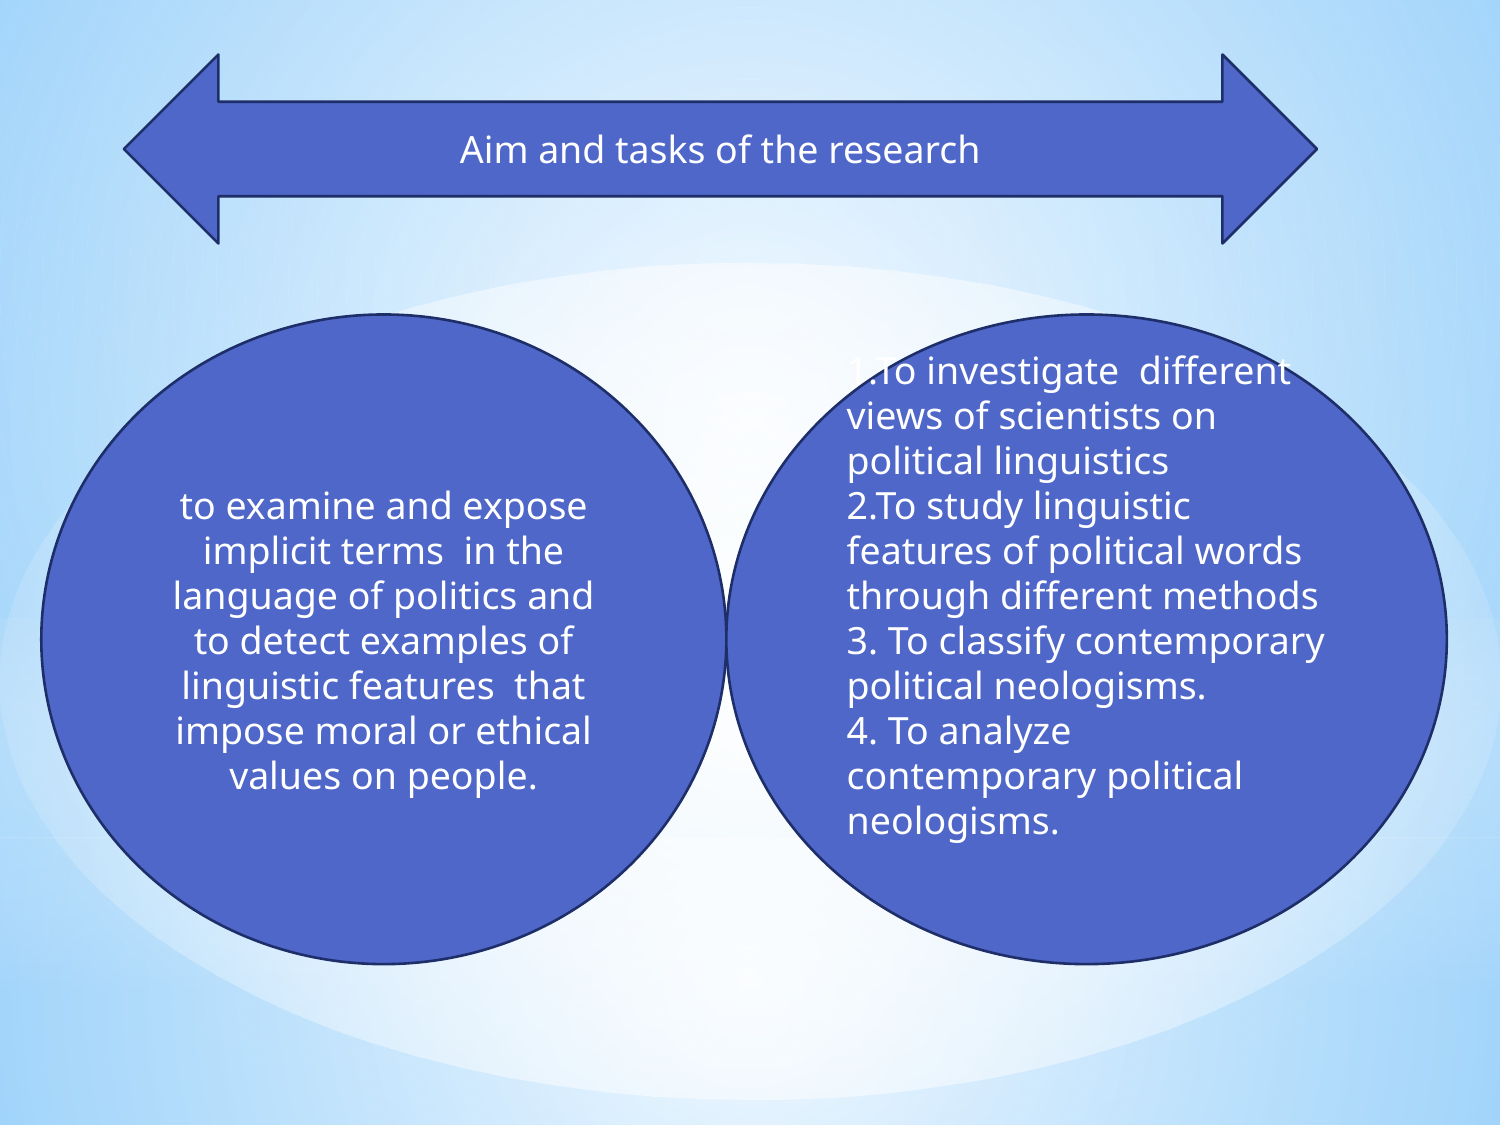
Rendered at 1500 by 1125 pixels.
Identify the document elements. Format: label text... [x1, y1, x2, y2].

text_box 1.To investigate different views of scientists on political linguistics 2.To study linguistic features of political words through different methods 3. To classify contemporary political neologisms. 4. To analyze contemporary political neologisms. [725, 313, 1449, 966]
text_box Aim and tasks of the research [122, 53, 1318, 245]
text_box to examine and expose implicit terms in the language of politics and to detect examples of linguistic features that impose moral or ethical values on people. [39, 313, 726, 966]
